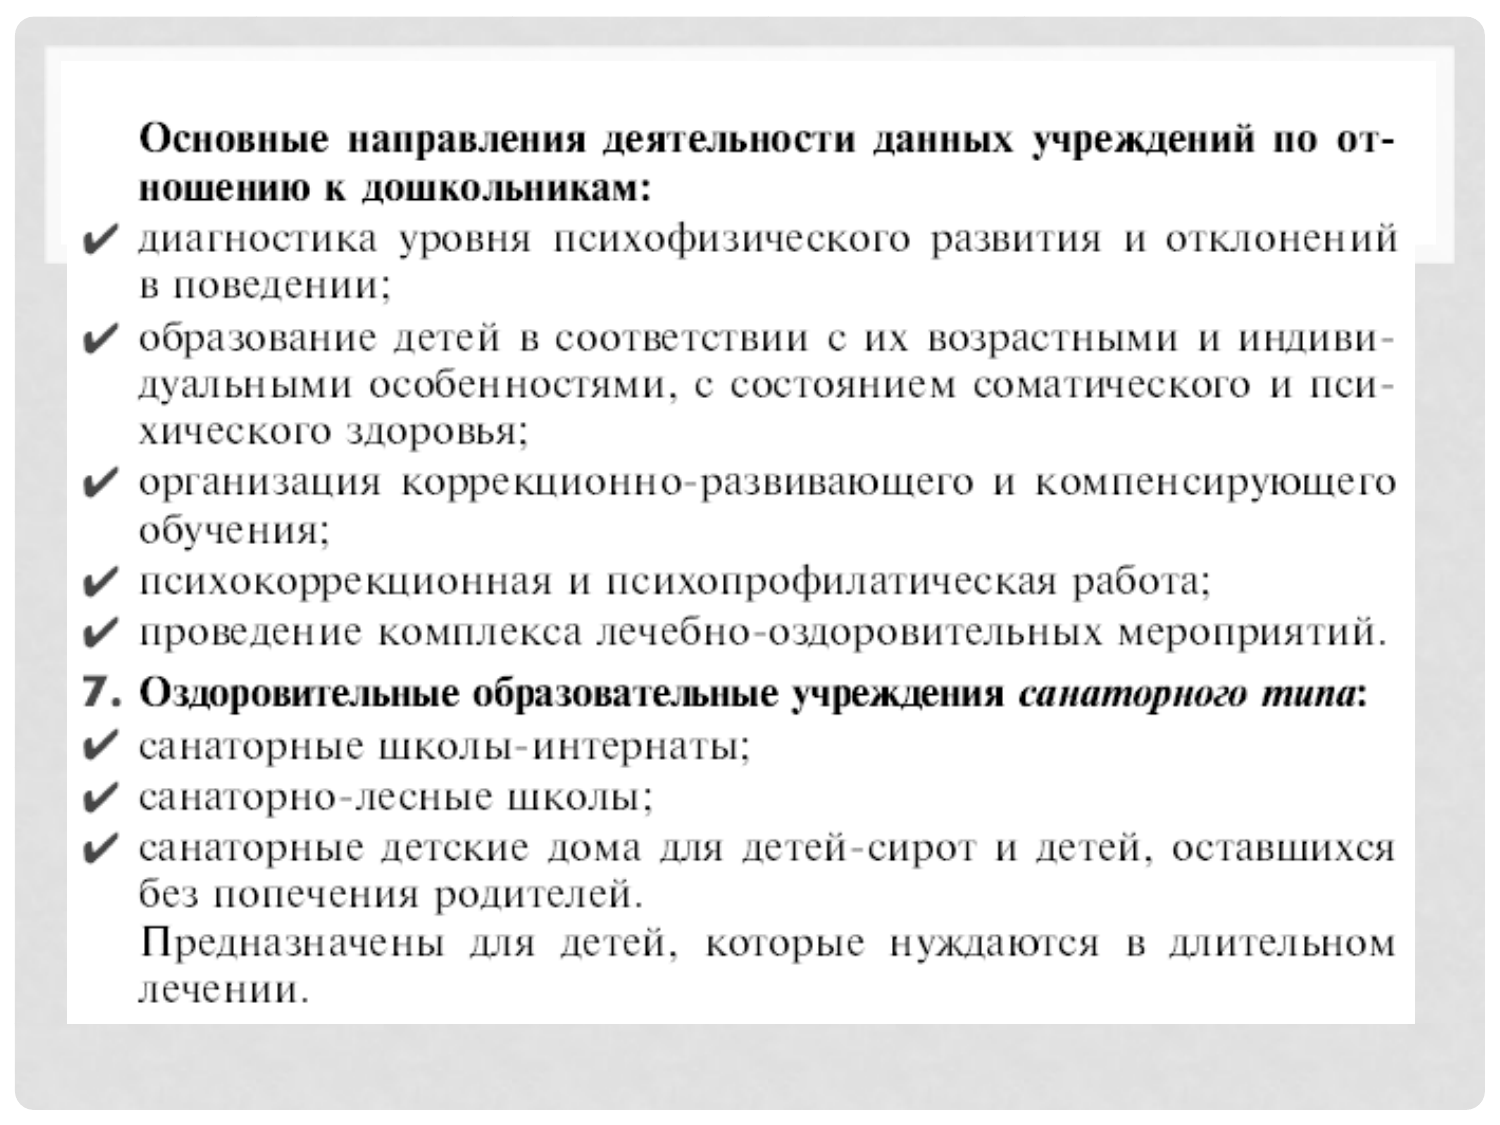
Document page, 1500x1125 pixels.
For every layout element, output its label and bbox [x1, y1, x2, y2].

picture [67, 89, 1416, 1024]
